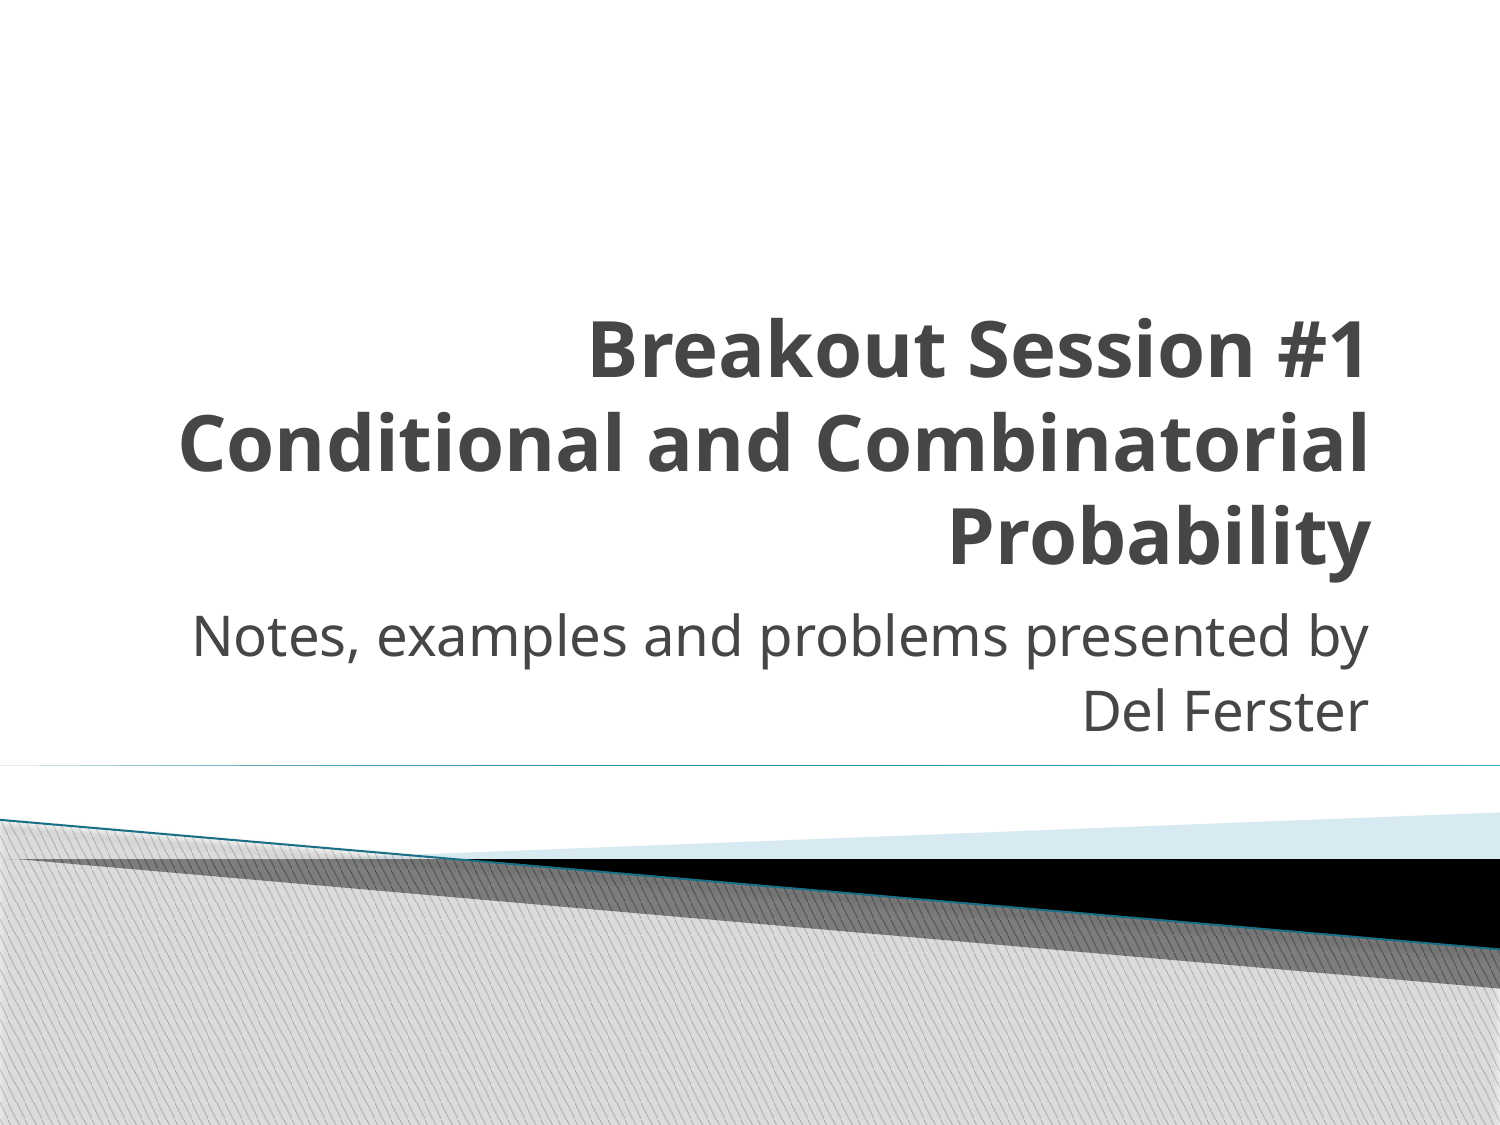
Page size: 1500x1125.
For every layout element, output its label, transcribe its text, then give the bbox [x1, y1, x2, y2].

picture [5, 859, 1500, 989]
title Breakout Session #1 Conditional and Combinatorial Probability [112, 287, 1388, 588]
subtitle Notes, examples and problems presented by Del Ferster [112, 592, 1388, 790]
